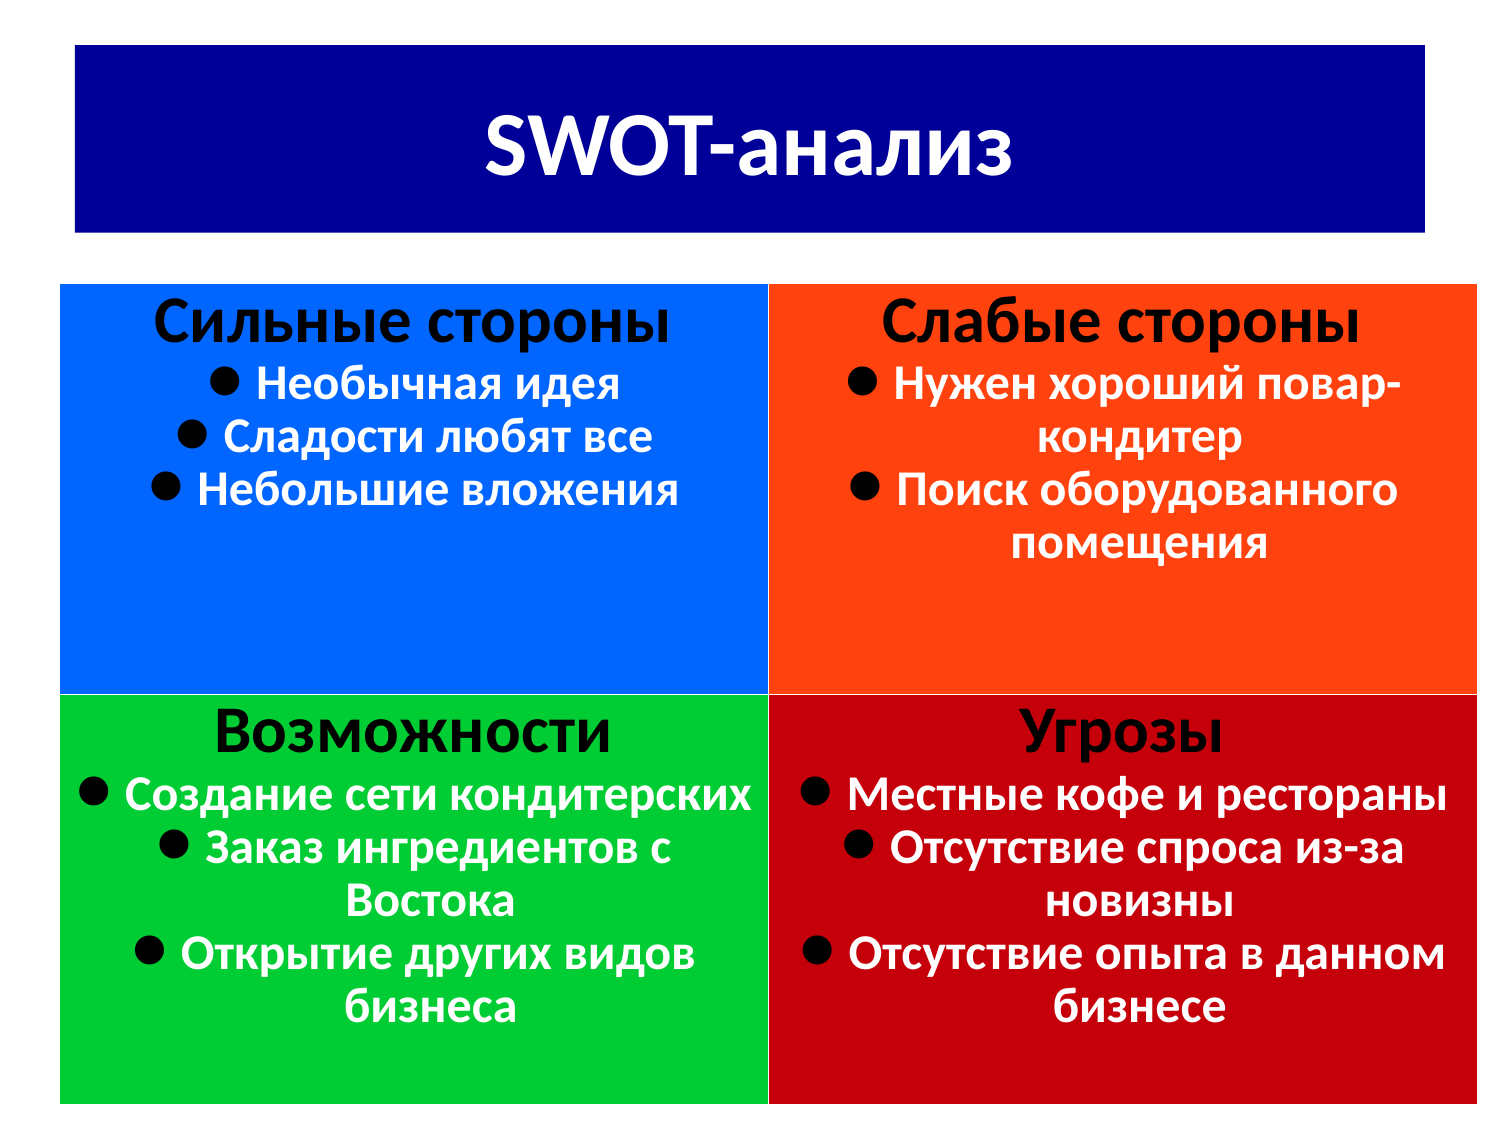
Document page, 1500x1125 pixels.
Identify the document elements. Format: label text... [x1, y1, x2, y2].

table_cell Возможности Создание сети кондитерских Заказ ингредиентов с Востока Открытие других видов бизнеса [60, 695, 768, 1104]
text_box SWOT-анализ [74, 45, 1425, 233]
table_header Сильные стороны Необычная идея Сладости любят все Небольшие вложения [60, 284, 768, 694]
table_header Слабые стороны Нужен хороший повар-кондитер Поиск оборудованного помещения [769, 284, 1477, 694]
table_cell Угрозы Местные кофе и рестораны Отсутствие спроса из-за новизны Отсутствие опыта в данном бизнесе [769, 695, 1477, 1104]
